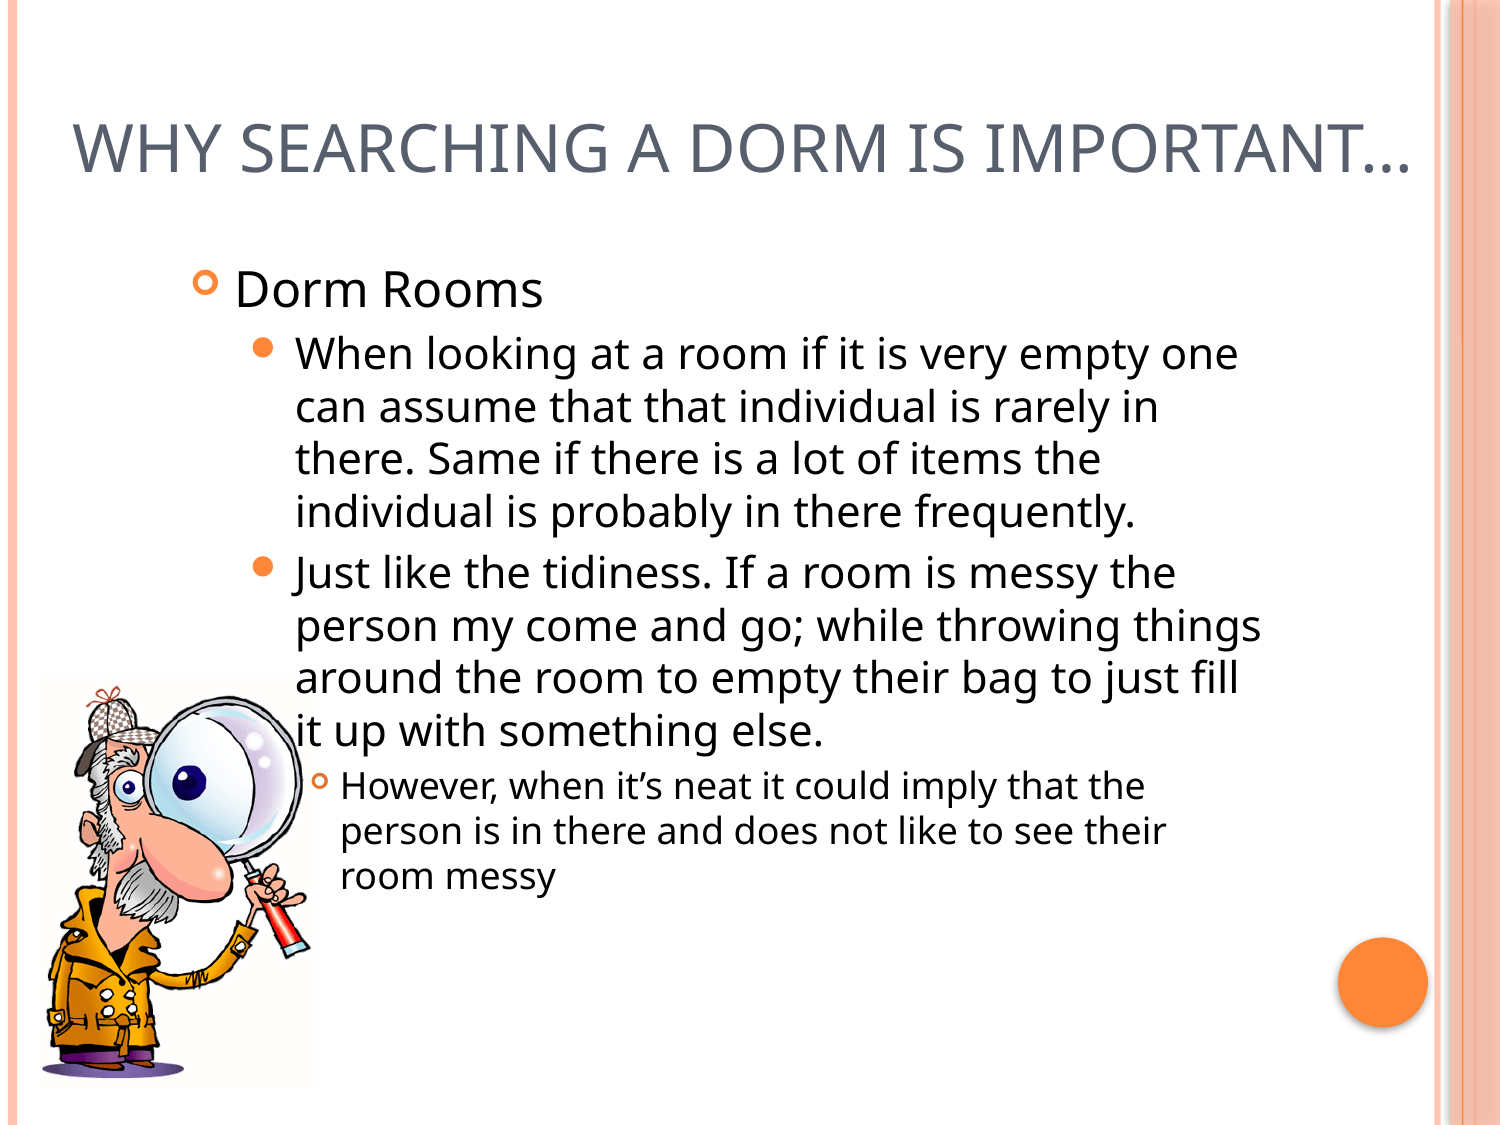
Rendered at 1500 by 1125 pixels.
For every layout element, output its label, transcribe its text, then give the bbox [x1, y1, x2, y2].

list Dorm Rooms When looking at a room if it is very empty one can assume that that individual is rarely in there. Same if there is a lot of items the individual is probably in there frequently. Just like the tidiness. If a room is messy the person my come and go; while throwing things around the room to empty their bag to just fill it up with something else. However, when it’s neat it could imply that the person is in there and does not like to see their room messy [174, 249, 1287, 932]
title Why searching a dorm is important… [0, 24, 1500, 194]
picture [36, 674, 318, 1088]
